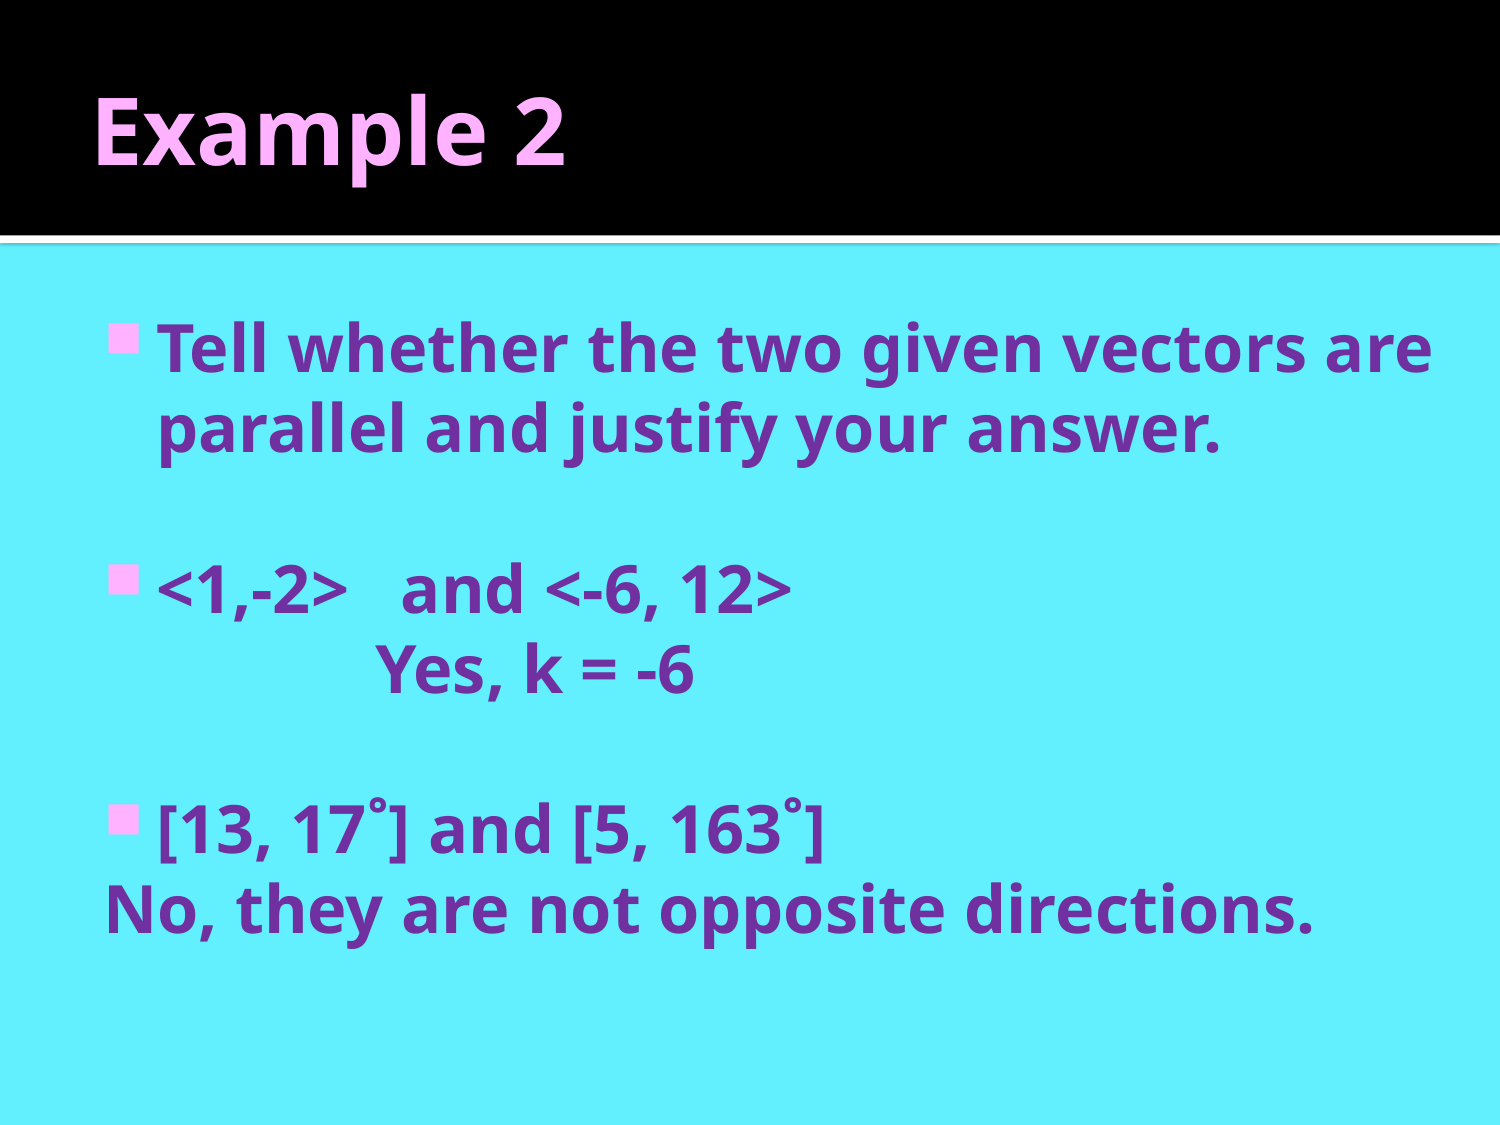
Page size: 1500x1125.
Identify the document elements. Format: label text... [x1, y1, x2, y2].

title Example 2 [75, 25, 1425, 231]
list Tell whether the two given vectors are parallel and justify your answer. <1,-2> and <-6, 12> Yes, k = -6 [13, 17˚] and [5, 163˚] No, they are not opposite directions. [75, 291, 1500, 1050]
